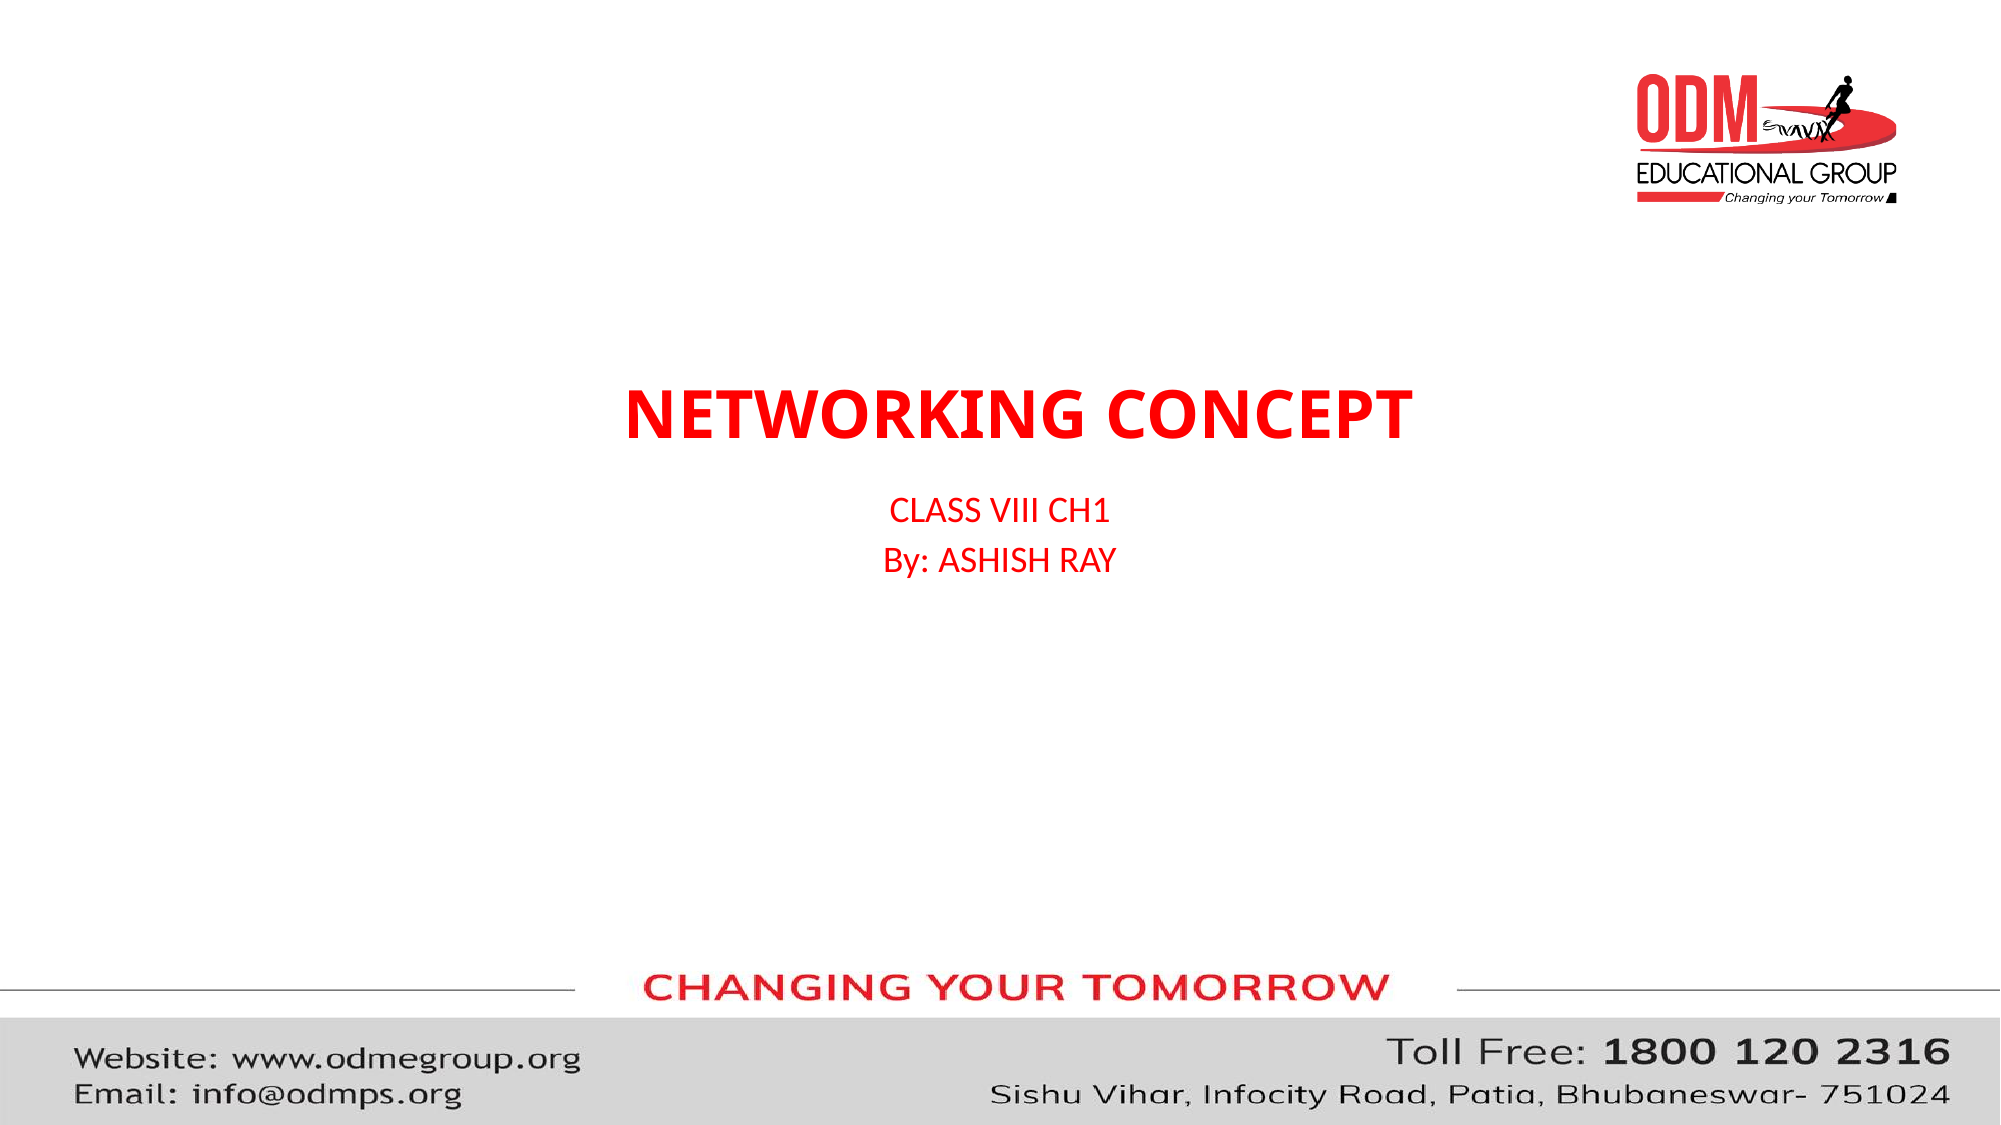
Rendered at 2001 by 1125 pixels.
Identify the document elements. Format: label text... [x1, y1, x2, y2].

picture [0, 910, 2000, 1125]
text_box [1637, 74, 1897, 204]
title NETWORKING CONCEPT [269, 262, 1770, 461]
subtitle CLASS VIII CH1 By: ASHISH RAY [249, 482, 1750, 863]
